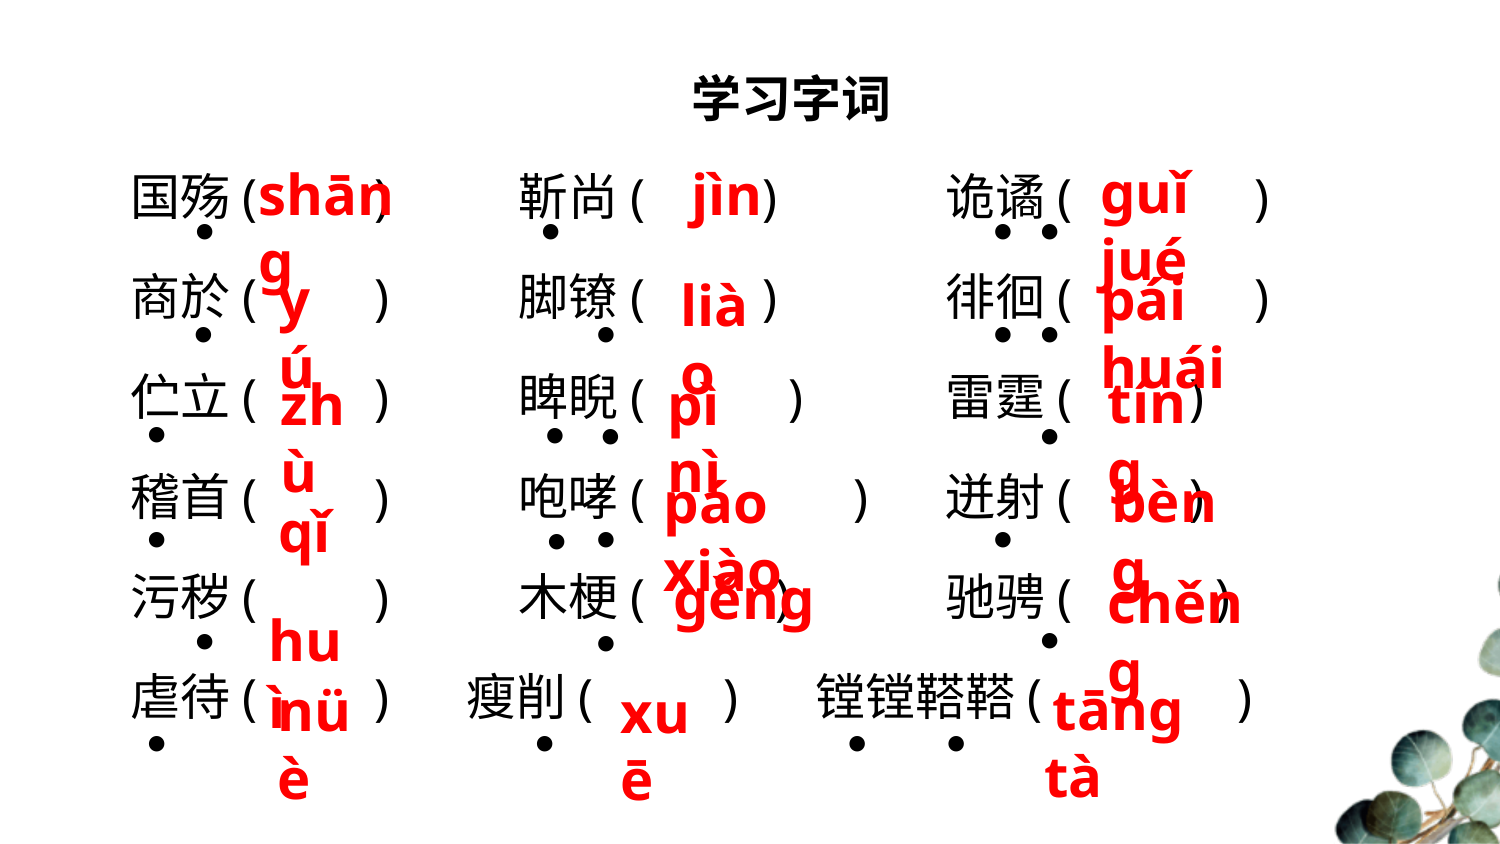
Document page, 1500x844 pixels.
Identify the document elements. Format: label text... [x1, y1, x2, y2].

text_box • [134, 397, 182, 462]
picture [1334, 565, 1500, 843]
text_box • [834, 706, 882, 771]
text_box • [534, 505, 582, 569]
text_box • [182, 195, 230, 259]
text_box pì nì [655, 363, 800, 461]
text_box • [522, 706, 570, 771]
text_box nüè [266, 669, 369, 816]
text_box jìn [679, 153, 800, 233]
text_box liào [669, 264, 777, 411]
text_box • [1027, 604, 1075, 668]
text_box • [134, 706, 182, 771]
text_box • [588, 400, 635, 464]
text_box xuē [609, 671, 729, 818]
text_box • [1027, 194, 1075, 259]
text_box 学习字词 [680, 62, 903, 134]
text_box huì [256, 561, 358, 746]
text_box páo xiào [652, 461, 882, 609]
text_box • [532, 399, 580, 463]
text_box • [1027, 400, 1075, 464]
text_box yú [267, 258, 354, 406]
text_box • [182, 605, 230, 670]
text_box bèng [1100, 460, 1251, 561]
text_box guǐ jué [1089, 151, 1287, 258]
text_box • [980, 503, 1028, 568]
text_box qǐ [267, 453, 348, 570]
text_box • [583, 297, 631, 362]
text_box • [980, 194, 1027, 259]
text_box • [583, 607, 631, 671]
text_box pái huái [1088, 258, 1318, 406]
text_box • [980, 297, 1027, 362]
text_box tíng [1096, 361, 1222, 508]
text_box tāng tà [1033, 668, 1261, 815]
text_box shāng [247, 153, 424, 300]
text_box 国殇( ) 靳尚( ) 诡谲( ) 商於( ) 脚镣( ) 徘徊( ) 伫立( ) 睥睨( ) 雷霆( ) 稽首( ) 咆哮( ) 迸射( ) 污秽( ) 木梗( ) 驰骋( ) 虐待( ) 瘦削( ) 镗镗鞳鞳( ) [119, 130, 1471, 822]
text_box • [528, 194, 576, 259]
text_box gěng [662, 609, 826, 637]
text_box • [583, 503, 631, 568]
text_box • [934, 706, 981, 771]
text_box • [181, 297, 228, 362]
text_box zhù [269, 363, 385, 510]
text_box • [1027, 297, 1075, 362]
text_box • [134, 503, 182, 568]
text_box chěng [1096, 561, 1278, 708]
